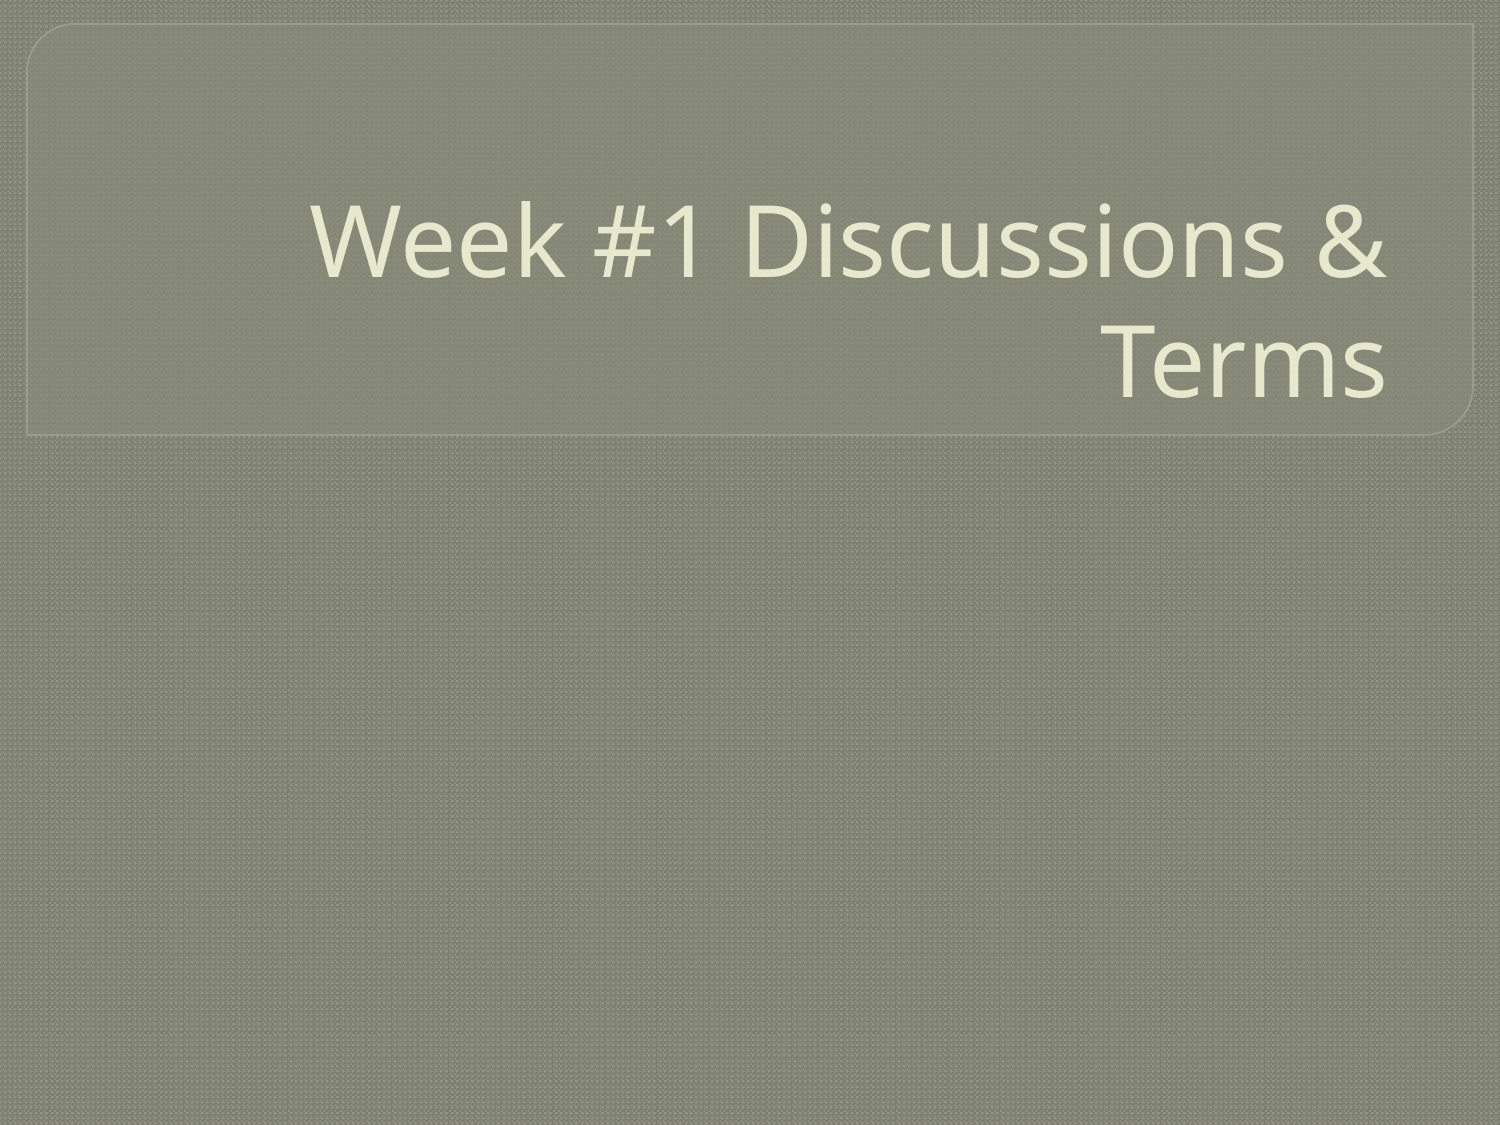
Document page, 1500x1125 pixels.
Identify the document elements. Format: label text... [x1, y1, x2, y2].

title Week #1 Discussions & Terms [76, 62, 1427, 425]
